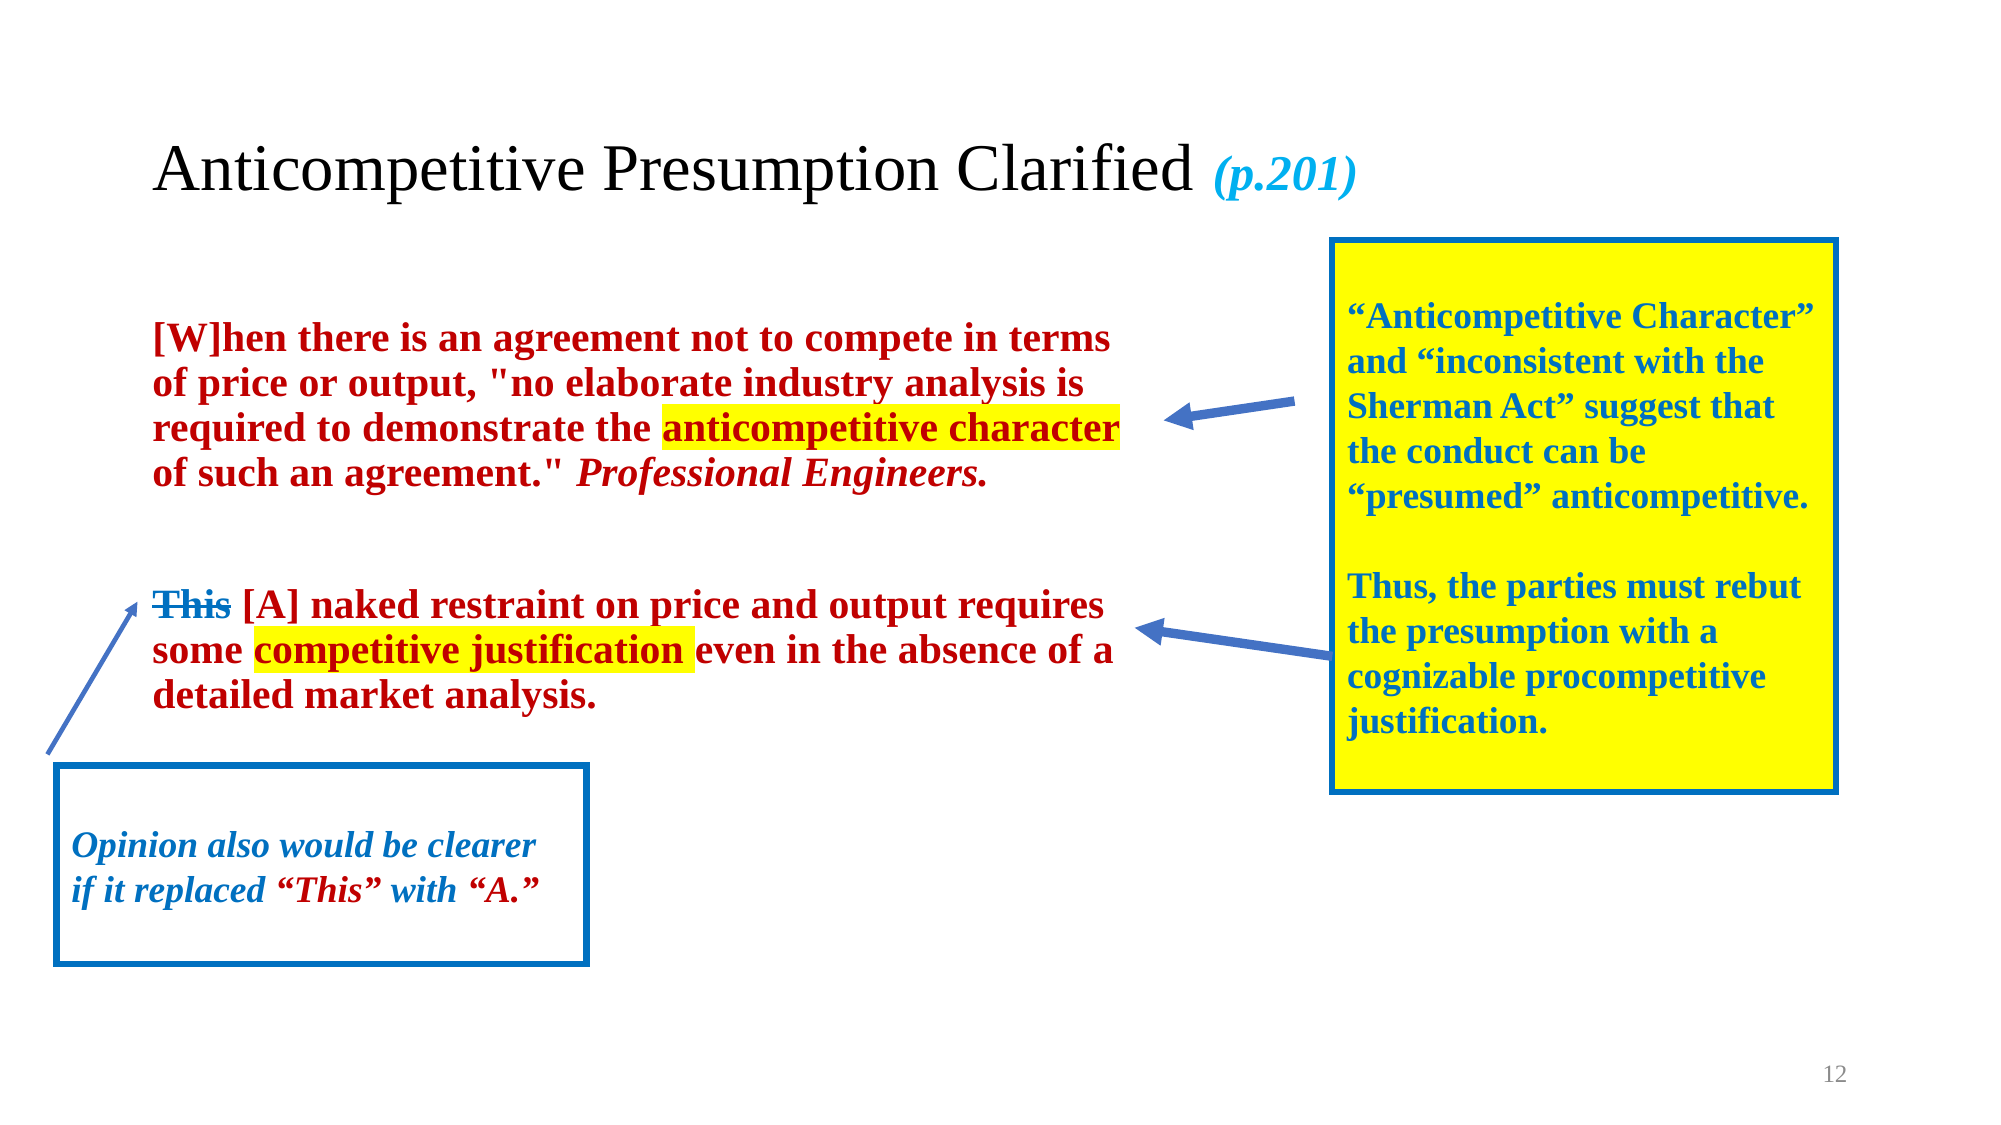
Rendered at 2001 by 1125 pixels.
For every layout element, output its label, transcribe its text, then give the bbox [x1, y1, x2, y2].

list [W]hen there is an agreement not to compete in terms of price or output, "no elaborate industry analysis is required to demonstrate the anticompetitive character of such an agreement." Professional Engineers. This [A] naked restraint on price and output requires some competitive justification even in the absence of a detailed market analysis. [137, 307, 1143, 1022]
title Anticompetitive Presumption Clarified (p.201) [137, 59, 1863, 278]
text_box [1134, 627, 1333, 657]
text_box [1163, 401, 1295, 421]
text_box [47, 601, 138, 755]
text_box Opinion also would be clearer if it replaced “This” with “A.” [55, 764, 587, 965]
text_box “Anticompetitive Character” and “inconsistent with the Sherman Act” suggest that the conduct can be “presumed” anticompetitive. Thus, the parties must rebut the presumption with a cognizable procompetitive justification. [1331, 239, 1837, 793]
slide_number 12 [1412, 1042, 1863, 1103]
